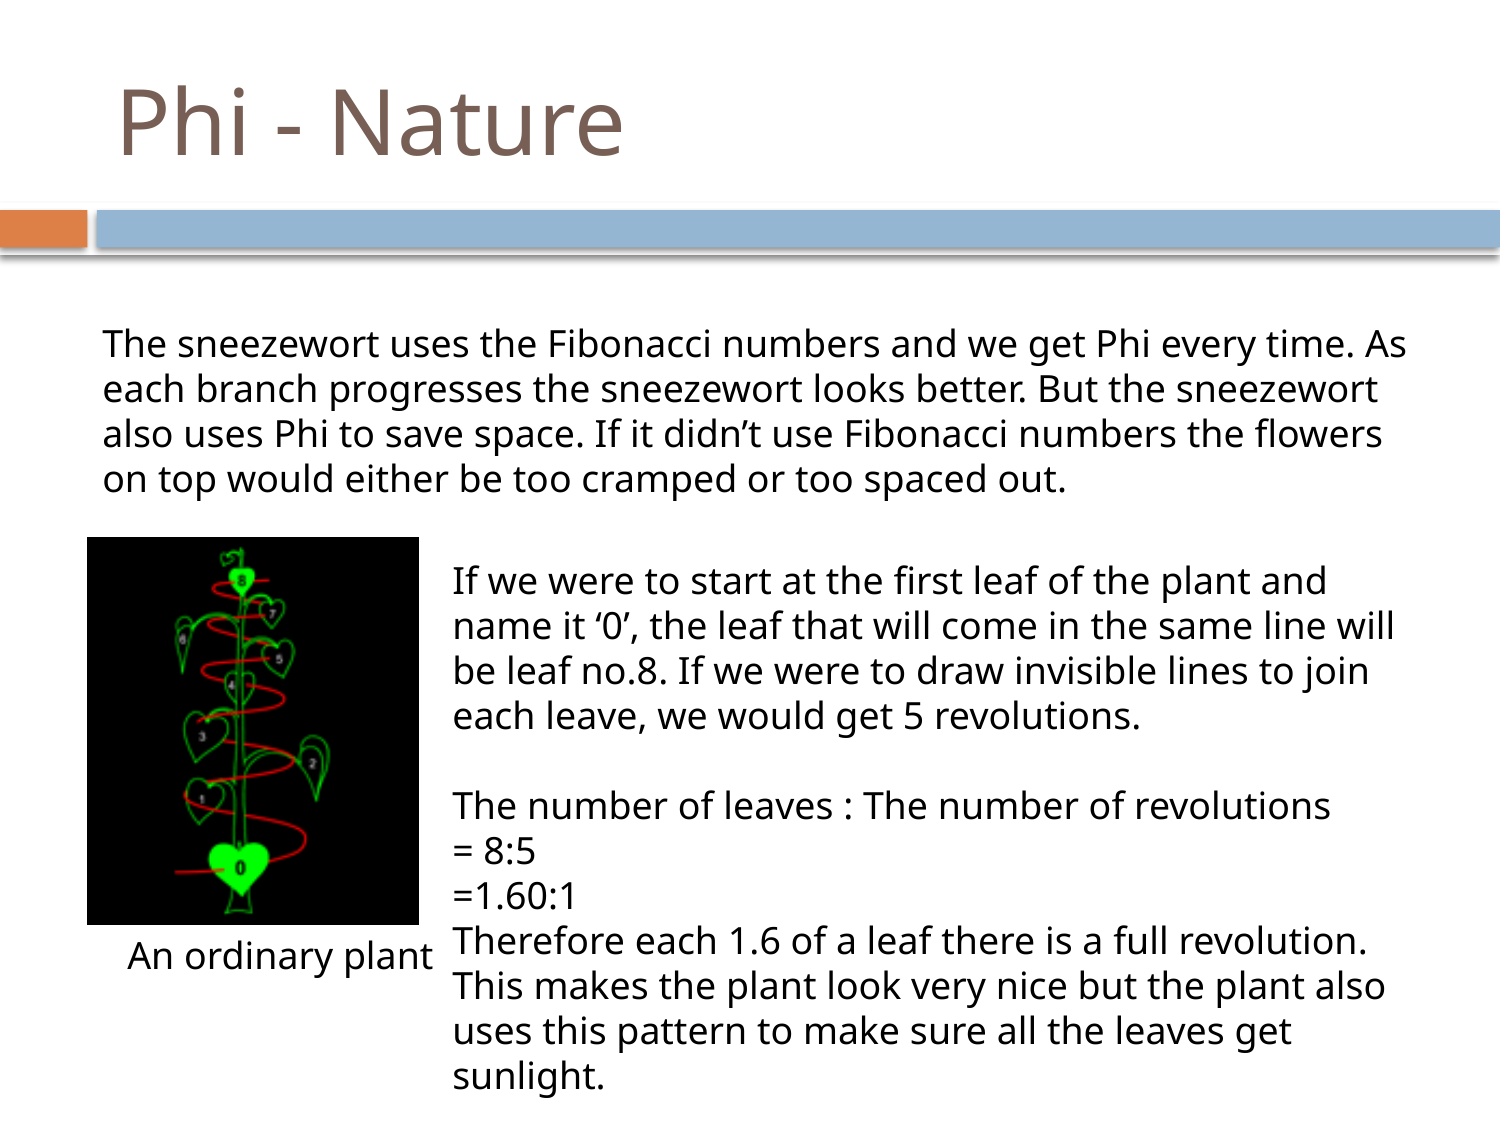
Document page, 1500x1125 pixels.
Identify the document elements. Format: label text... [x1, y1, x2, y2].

text_box If we were to start at the first leaf of the plant and name it ‘0’, the leaf that will come in the same line will be leaf no.8. If we were to draw invisible lines to join each leave, we would get 5 revolutions. The number of leaves : The number of revolutions = 8:5 =1.60:1 Therefore each 1.6 of a leaf there is a full revolution. This makes the plant look very nice but the plant also uses this pattern to make sure all the leaves get sunlight. [437, 549, 1450, 1105]
title Phi - Nature [100, 37, 1438, 200]
text_box An ordinary plant [112, 924, 437, 985]
picture [87, 537, 420, 926]
text_box The sneezewort uses the Fibonacci numbers and we get Phi every time. As each branch progresses the sneezewort looks better. But the sneezewort also uses Phi to save space. If it didn’t use Fibonacci numbers the flowers on top would either be too cramped or too spaced out. [87, 312, 1450, 508]
